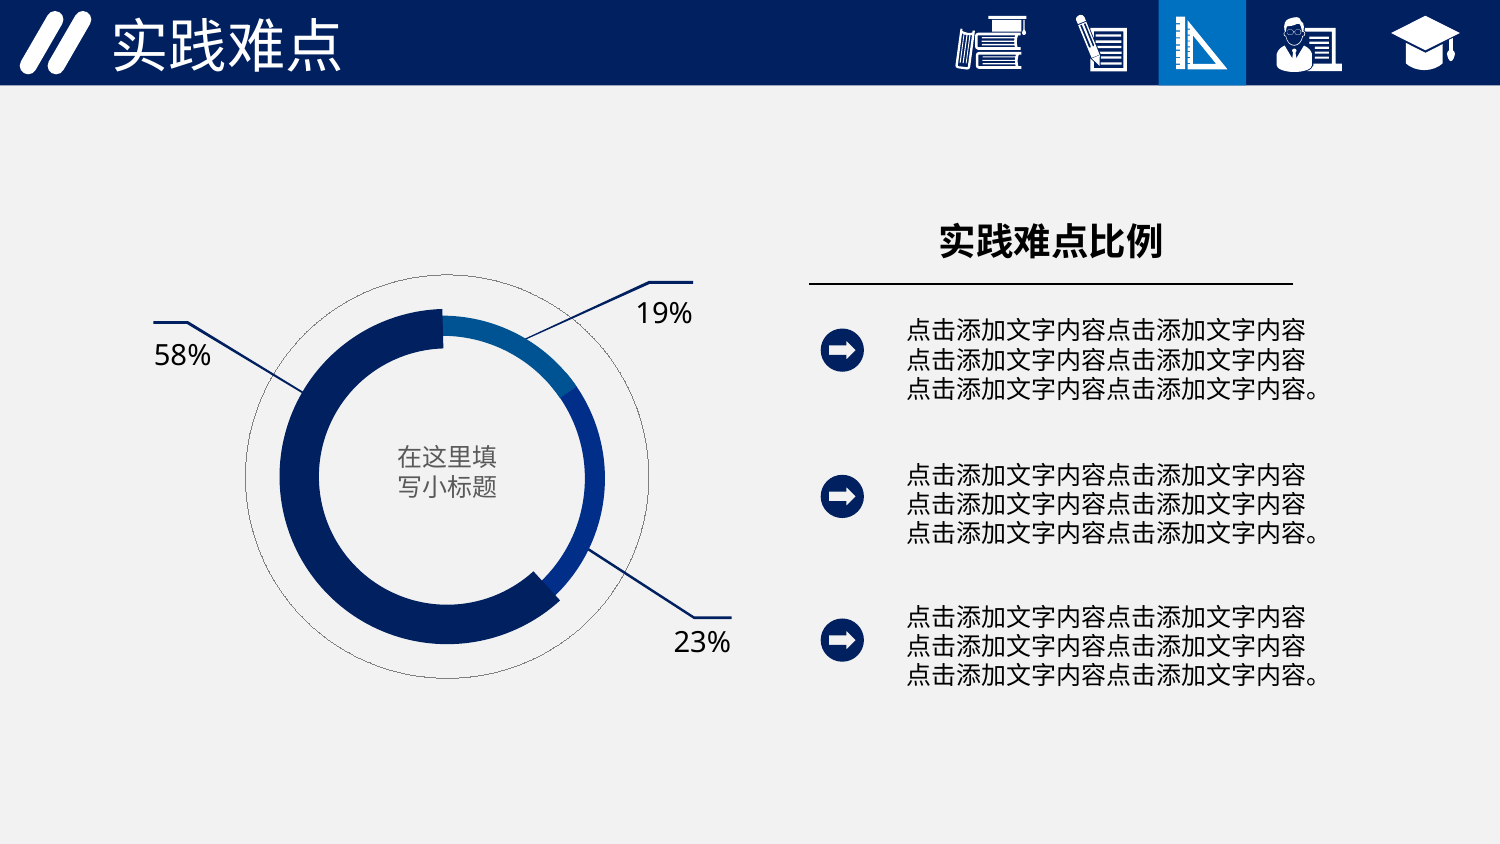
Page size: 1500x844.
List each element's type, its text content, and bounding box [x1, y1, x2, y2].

text_box [592, 294, 620, 307]
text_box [279, 308, 615, 645]
text_box [245, 376, 274, 581]
text_box 点击添加文字内容点击添加文字内容 点击添加文字内容点击添加文字内容 点击添加文字内容点击添加文字内容。 [891, 452, 1365, 556]
text_box 点击添加文字内容点击添加文字内容 点击添加文字内容点击添加文字内容 点击添加文字内容点击添加文字内容。 [891, 594, 1353, 697]
text_box [635, 280, 694, 287]
text_box 19% [620, 287, 709, 337]
text_box 实践难点比例 [923, 210, 1179, 271]
text_box [818, 616, 867, 664]
text_box 点击添加文字内容点击添加文字内容 点击添加文字内容点击添加文字内容 点击添加文字内容点击添加文字内容。 [891, 308, 1353, 411]
text_box [349, 653, 545, 679]
text_box [227, 345, 274, 377]
text_box [818, 326, 867, 374]
text_box 23% [658, 616, 747, 666]
text_box [337, 274, 557, 307]
text_box [620, 568, 694, 616]
text_box 实践难点 [95, 1, 359, 87]
text_box 58% [138, 328, 227, 379]
text_box [818, 472, 867, 521]
text_box [153, 321, 200, 328]
text_box [620, 372, 649, 571]
